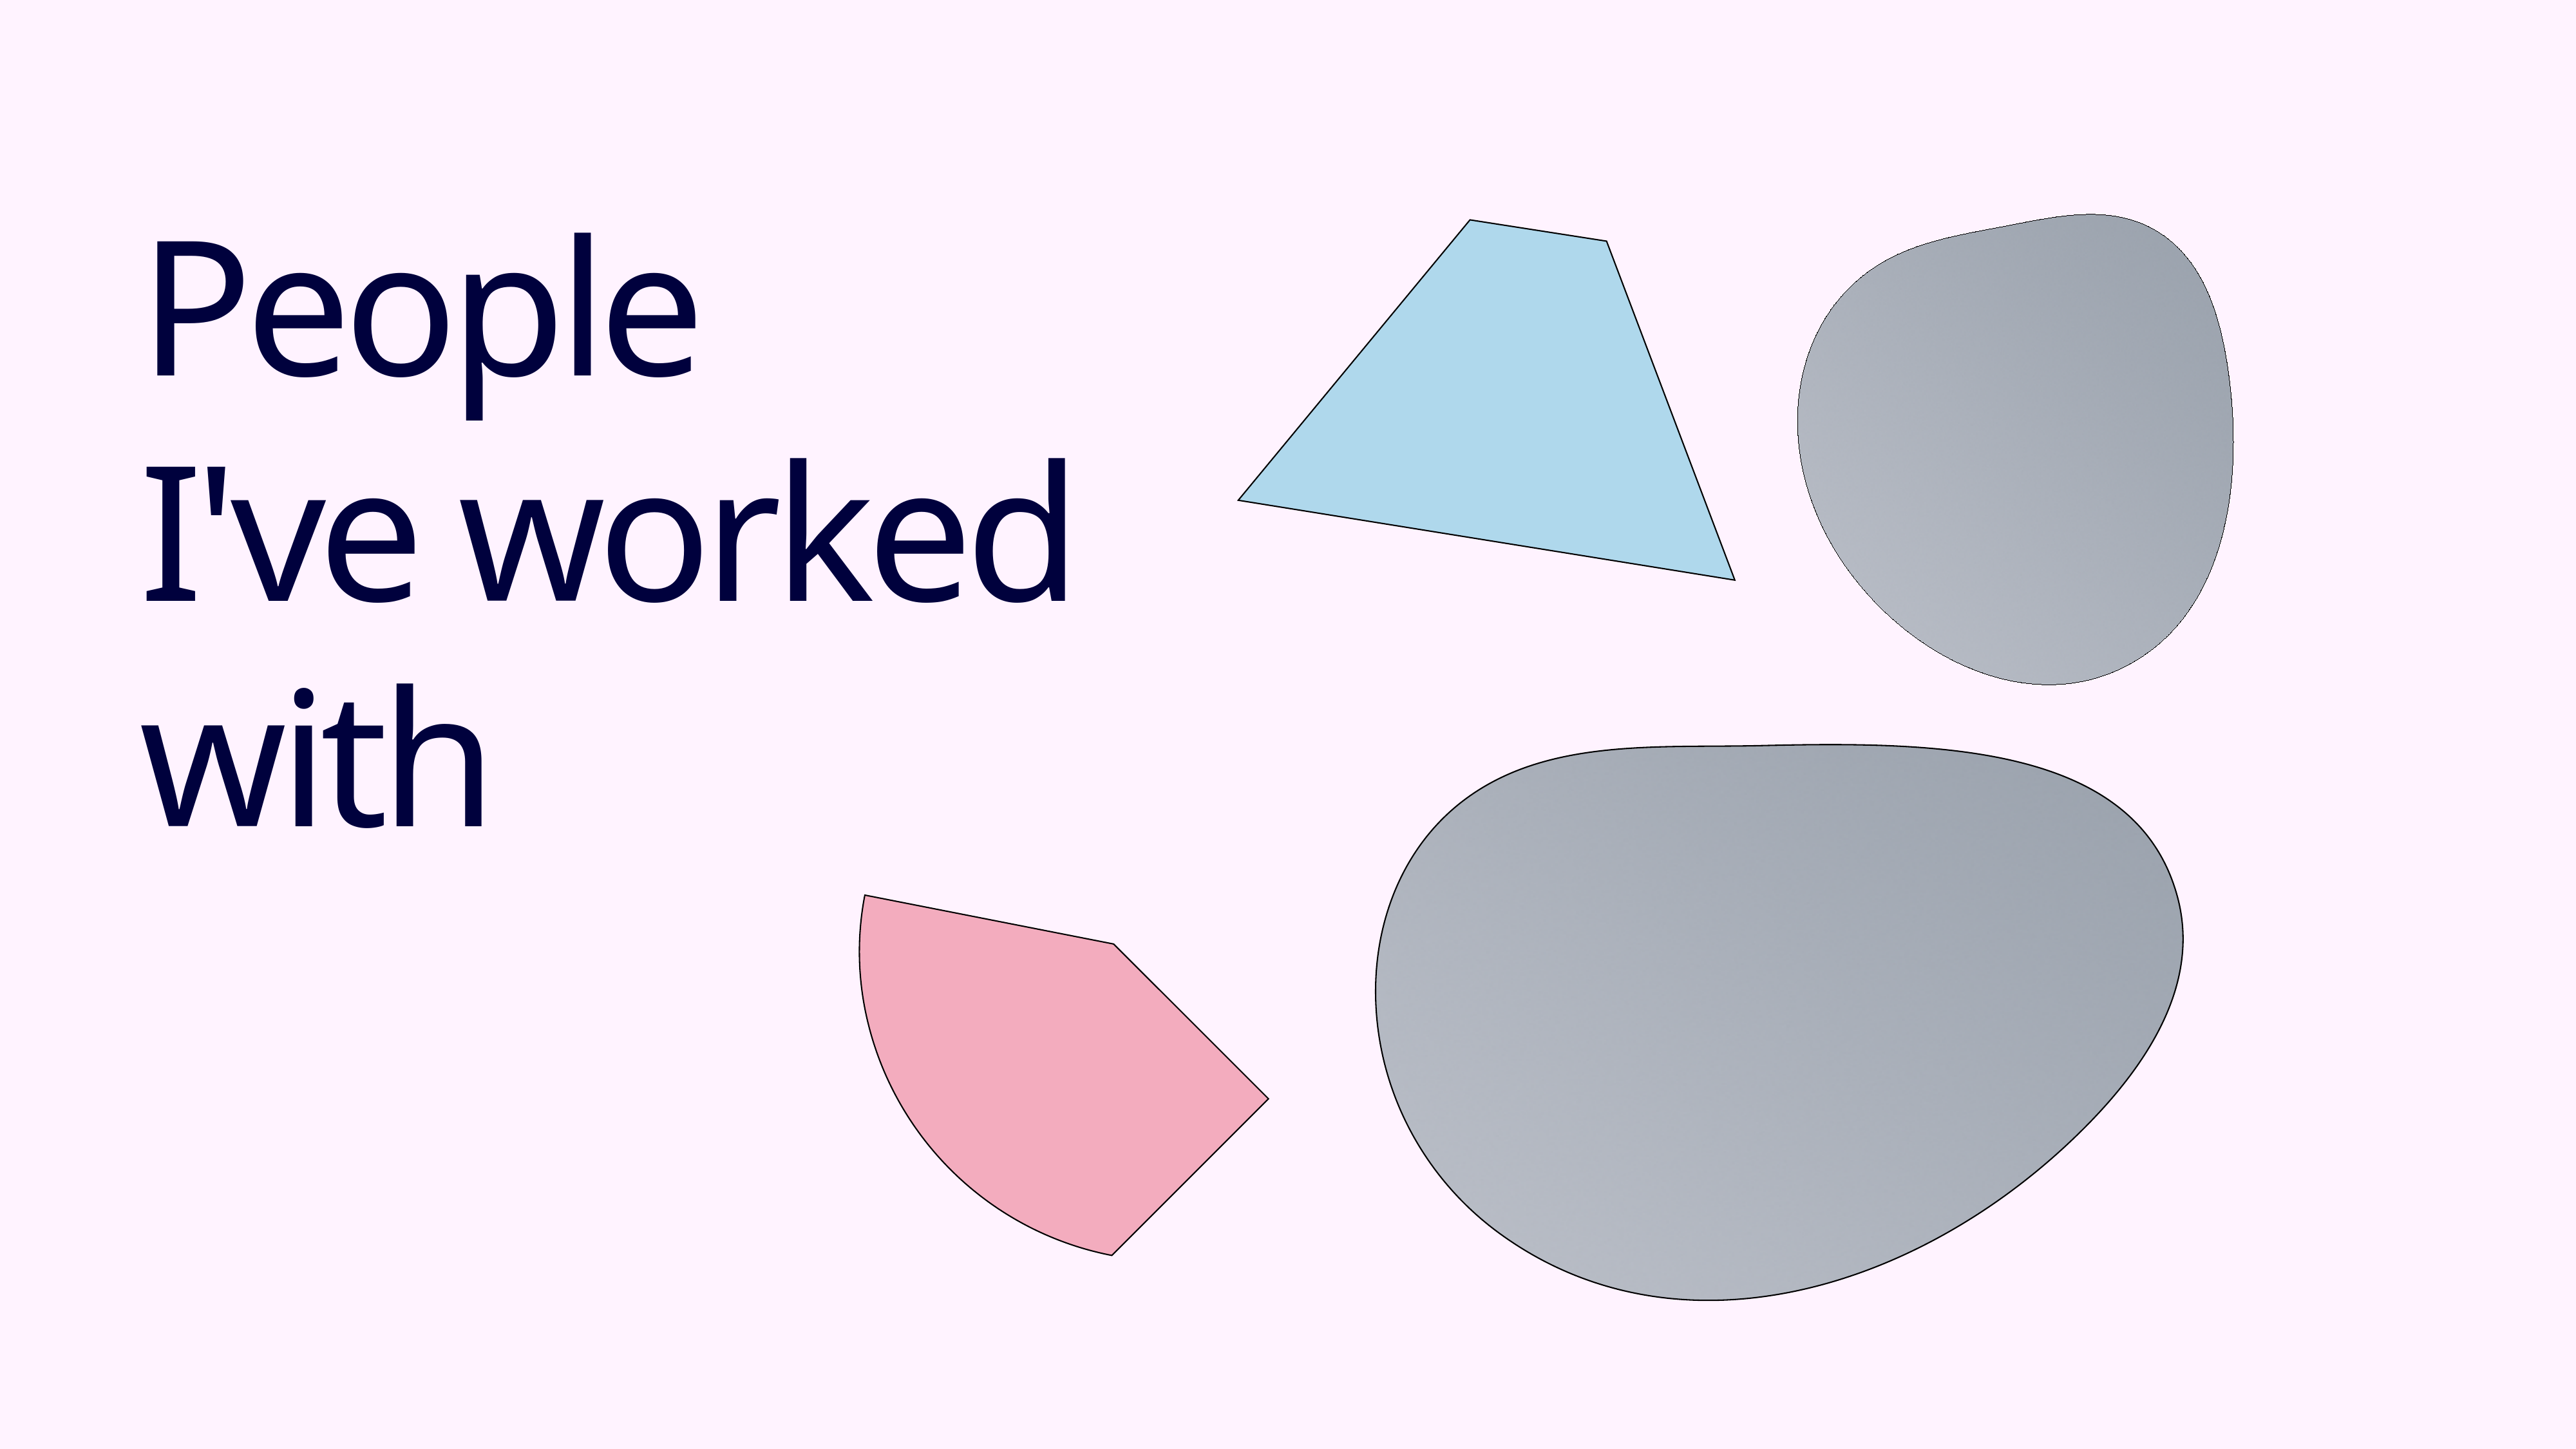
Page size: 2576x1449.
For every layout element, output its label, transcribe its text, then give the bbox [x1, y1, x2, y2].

text_box [1287, 220, 1735, 580]
text_box People I've worked with [134, 182, 1287, 869]
text_box [1376, 744, 2183, 1301]
text_box [859, 895, 1269, 1256]
text_box [1797, 214, 2234, 685]
